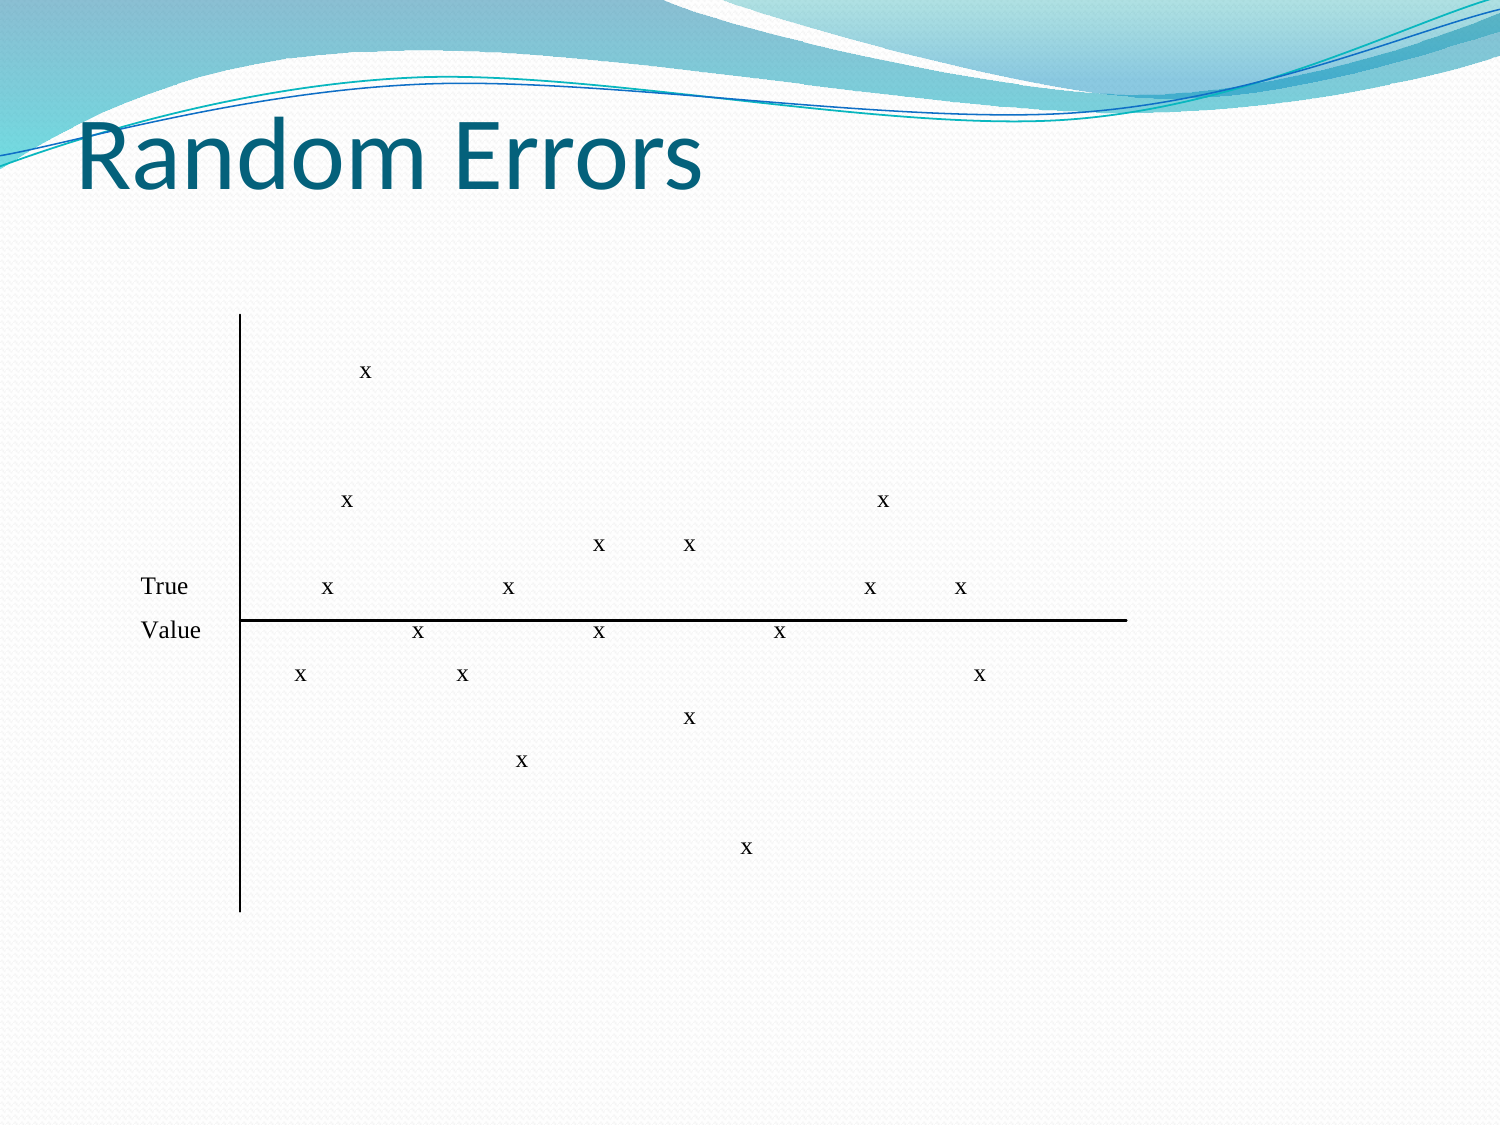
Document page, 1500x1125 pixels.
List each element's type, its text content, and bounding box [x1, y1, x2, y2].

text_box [140, 269, 1500, 1084]
title Random Errors [75, 35, 1438, 211]
